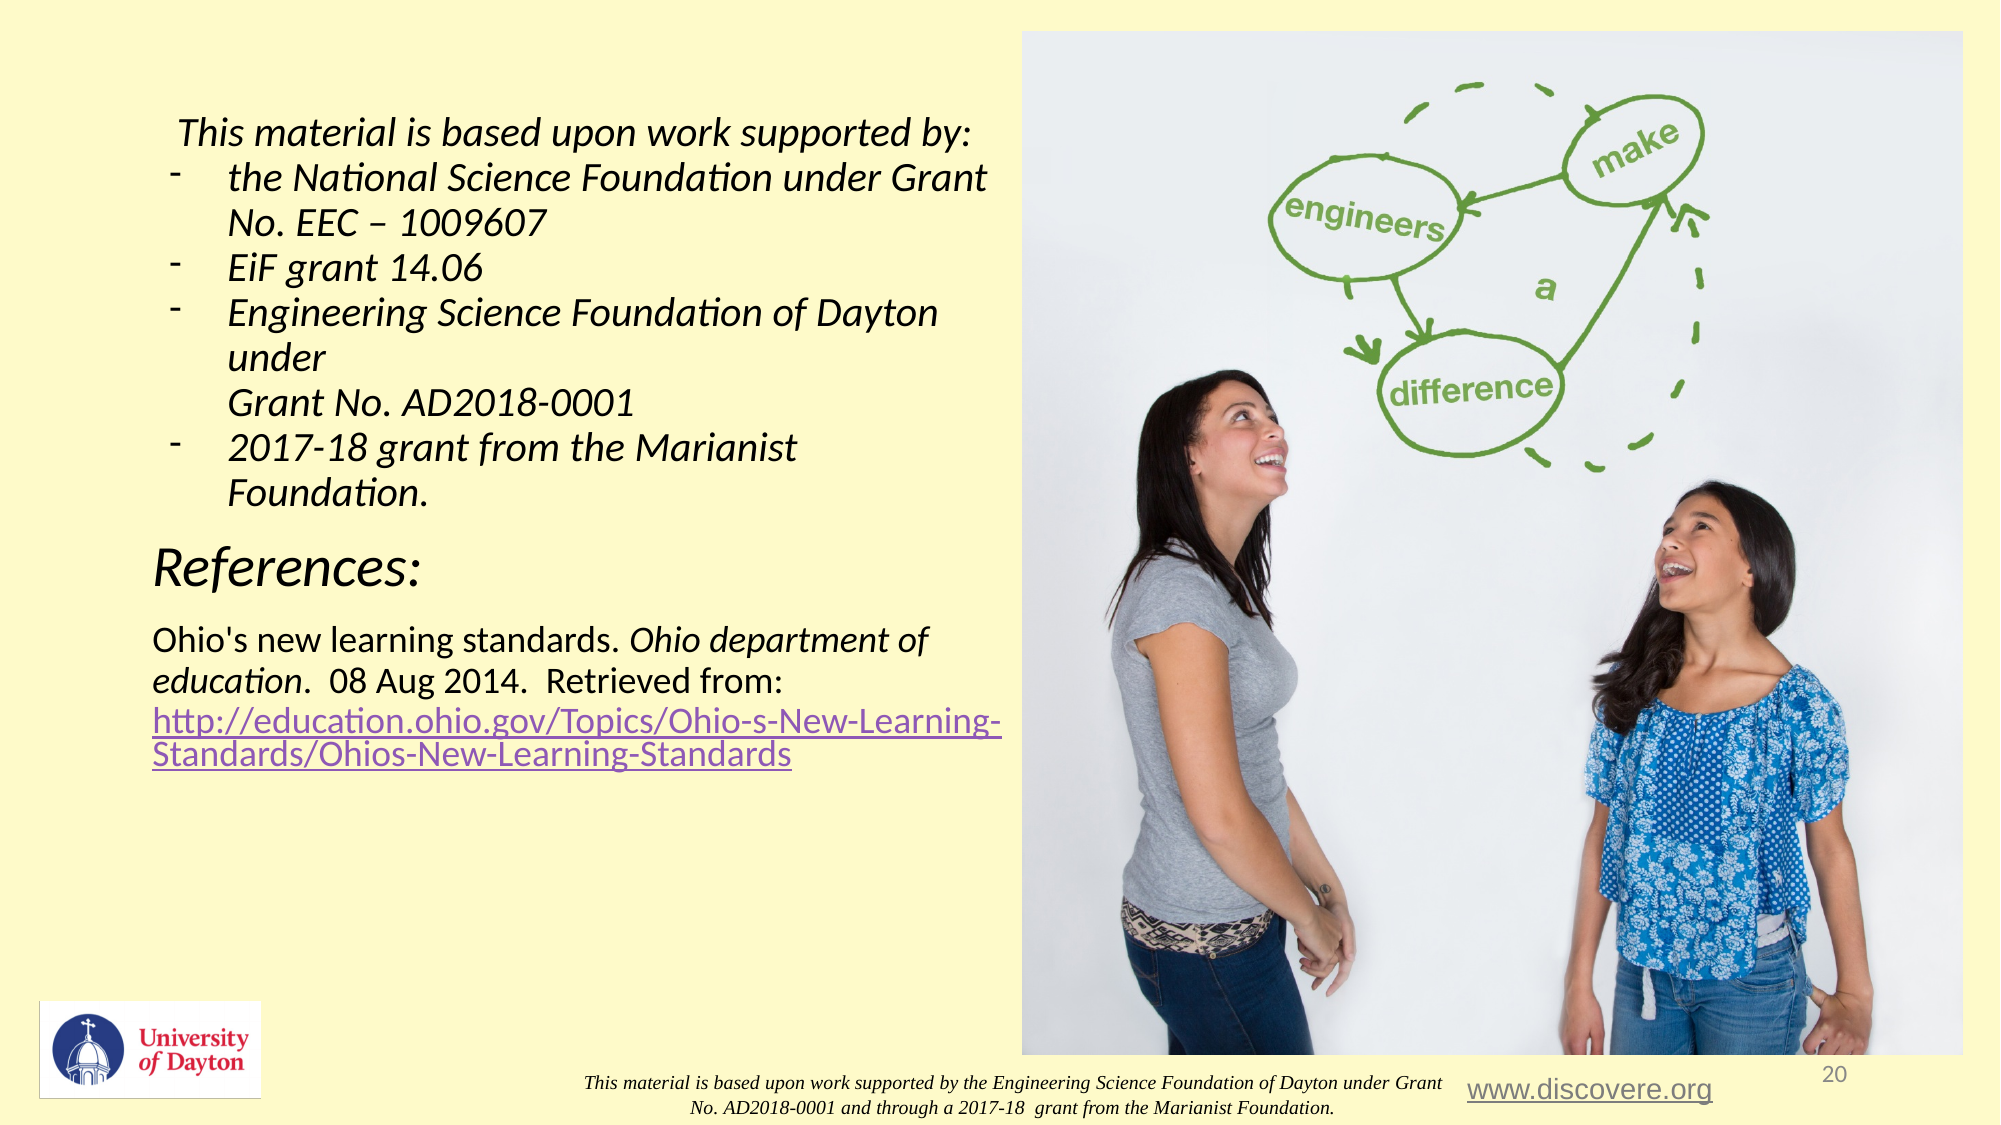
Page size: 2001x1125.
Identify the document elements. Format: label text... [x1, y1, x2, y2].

text_box www.discovere.org [1452, 1063, 1811, 1115]
picture [0, 855, 301, 1125]
list This material is based upon work supported by: the National Science Foundation under Grant No. EEC – 1009607 EiF grant 14.06 Engineering Science Foundation of Dayton under Grant No. AD2018-0001 2017-18 grant from the Marianist Foundation. References: Ohio's new learning standards. Ohio department of education. 08 Aug 2014. Retrieved from: http://education.ohio.gov/Topics/Ohio-s-New-Learning-Standards/Ohios-New-Learning-Standards [137, 103, 1016, 1014]
picture [1021, 30, 1963, 1055]
